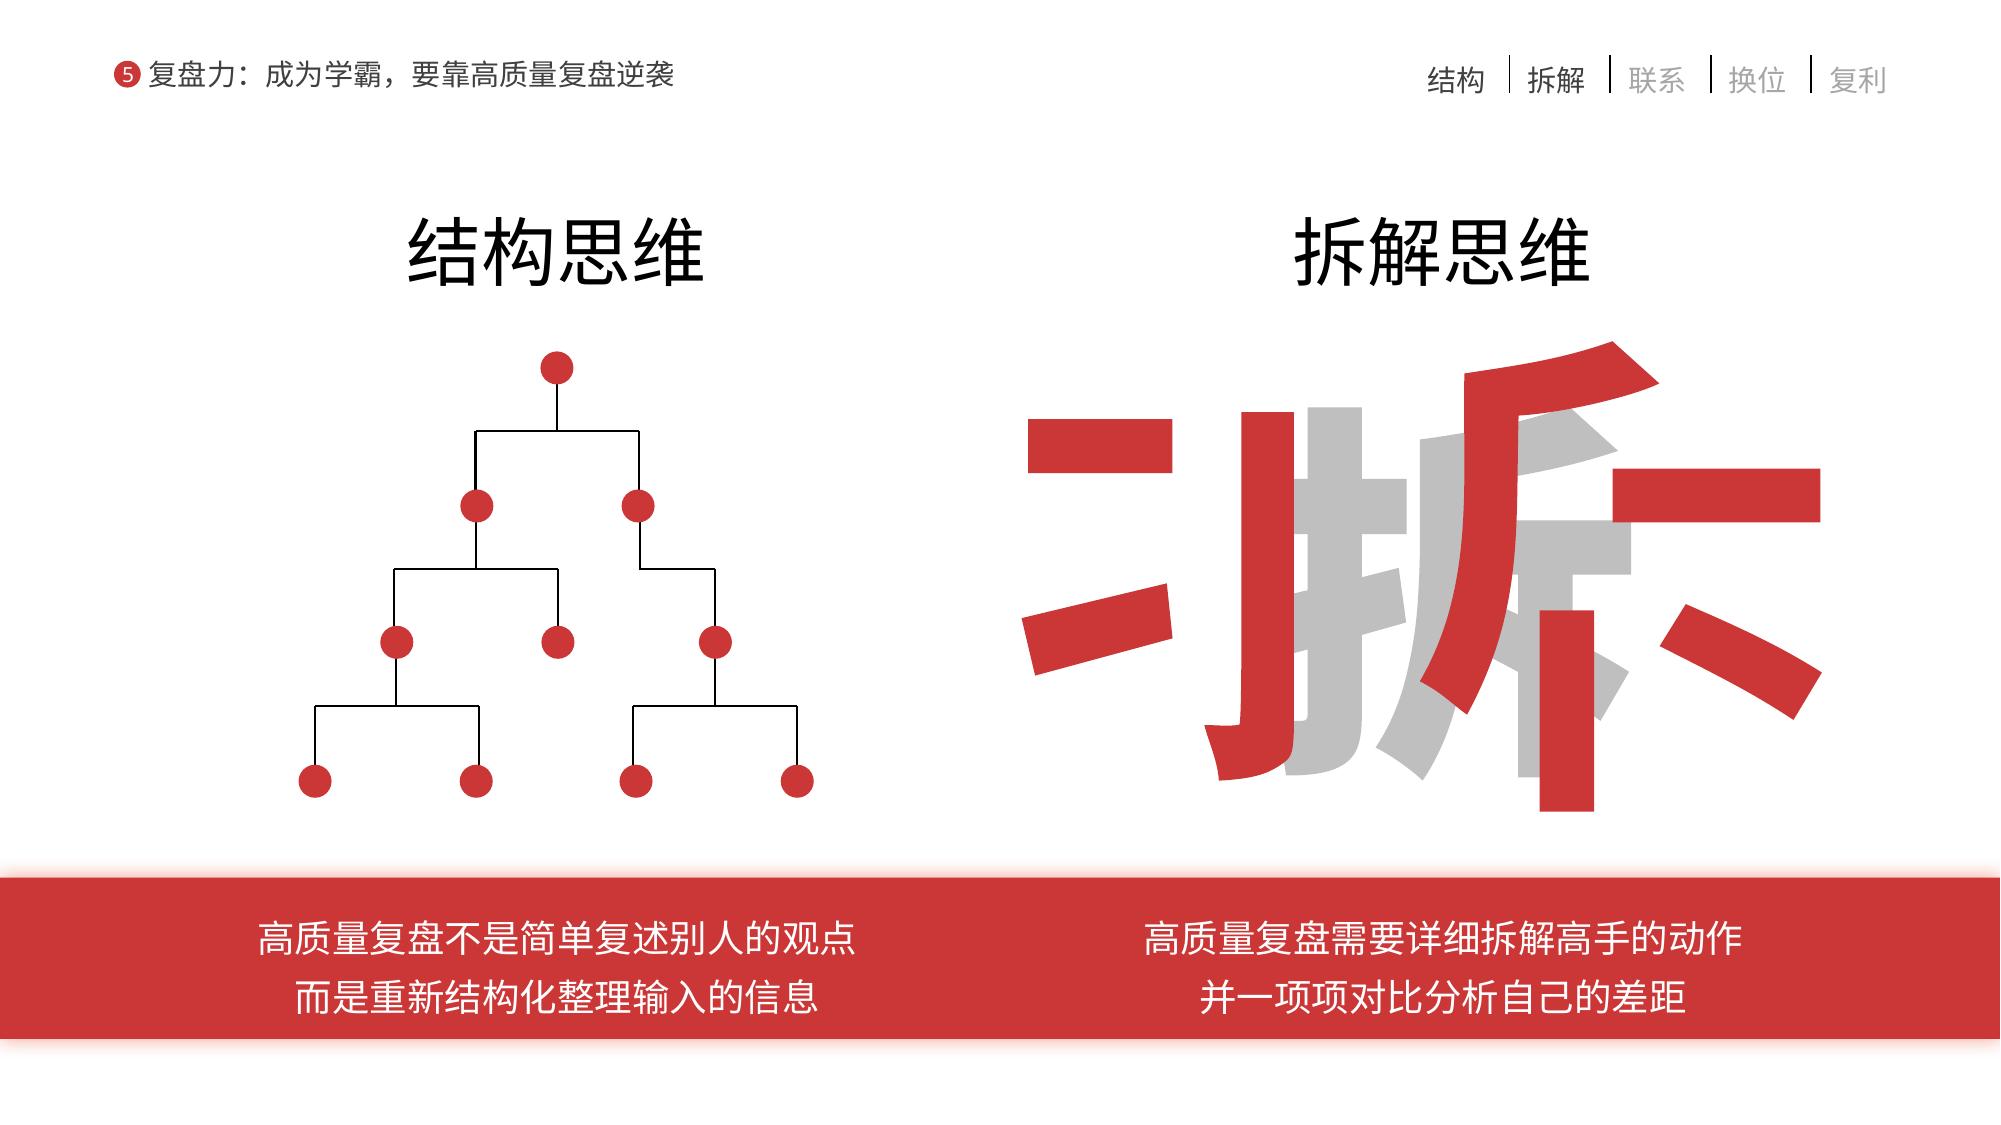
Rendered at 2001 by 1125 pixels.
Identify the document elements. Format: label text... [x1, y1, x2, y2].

text_box [1027, 418, 1174, 474]
text_box [779, 763, 815, 799]
table_header 联系 [1611, 55, 1710, 93]
text_box [458, 764, 494, 799]
text_box 高质量复盘需要详细拆解高手的动作 并一项项对比分析自己的差距 [1000, 901, 1886, 1019]
text_box [1611, 468, 1821, 523]
table_header 拆解 [1510, 55, 1609, 93]
text_box 拆解思维 [999, 205, 1886, 296]
text_box [697, 624, 733, 651]
text_box [620, 488, 656, 524]
text_box [1658, 602, 1824, 722]
text_box [539, 350, 575, 386]
text_box [1284, 407, 1407, 776]
text_box 结构思维 [113, 205, 999, 296]
text_box [618, 764, 654, 799]
text_box [459, 488, 495, 515]
table_header 复利 [1812, 55, 1912, 93]
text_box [114, 56, 724, 92]
text_box [1375, 432, 1463, 781]
text_box [1418, 340, 1662, 717]
text_box [1494, 520, 1632, 778]
text_box 高质量复盘不是简单复述别人的观点 而是重新结构化整理输入的信息 [114, 901, 1000, 1019]
table_header 结构 [1409, 55, 1509, 93]
text_box [1538, 609, 1595, 813]
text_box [633, 651, 798, 772]
text_box [297, 763, 333, 799]
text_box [314, 651, 479, 772]
text_box [1020, 582, 1174, 677]
text_box [1202, 411, 1295, 782]
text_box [394, 515, 559, 635]
text_box [540, 624, 576, 660]
text_box [0, 877, 2000, 1040]
text_box [1519, 410, 1619, 476]
text_box [379, 625, 415, 651]
table_header 换位 [1712, 55, 1810, 93]
